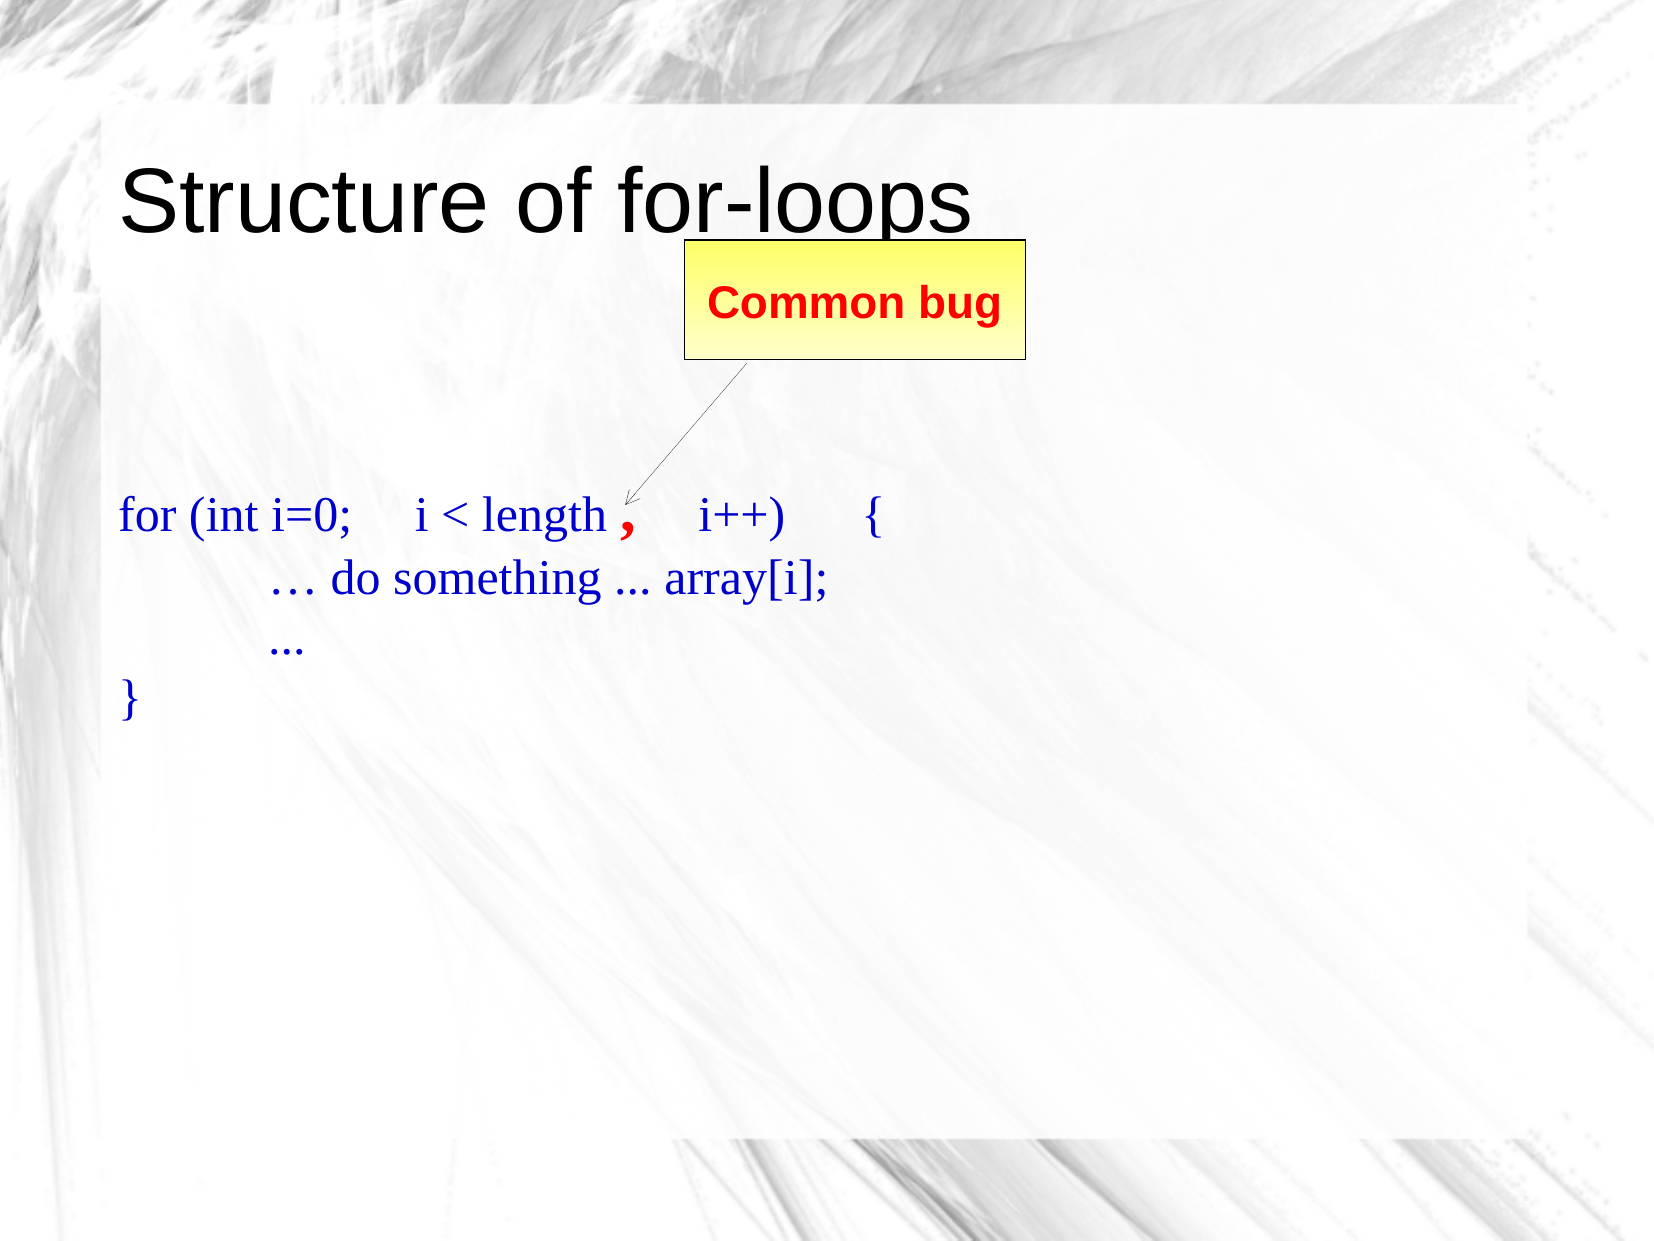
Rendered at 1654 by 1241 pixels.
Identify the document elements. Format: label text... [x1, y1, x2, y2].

list for (int i=0; i < length , i++) { … do something ... array[i]; ... } [118, 319, 1571, 1109]
picture [0, 0, 1654, 1241]
text_box [625, 363, 747, 505]
text_box Common bug [684, 239, 1026, 360]
title Structure of for-loops [118, 112, 1506, 281]
